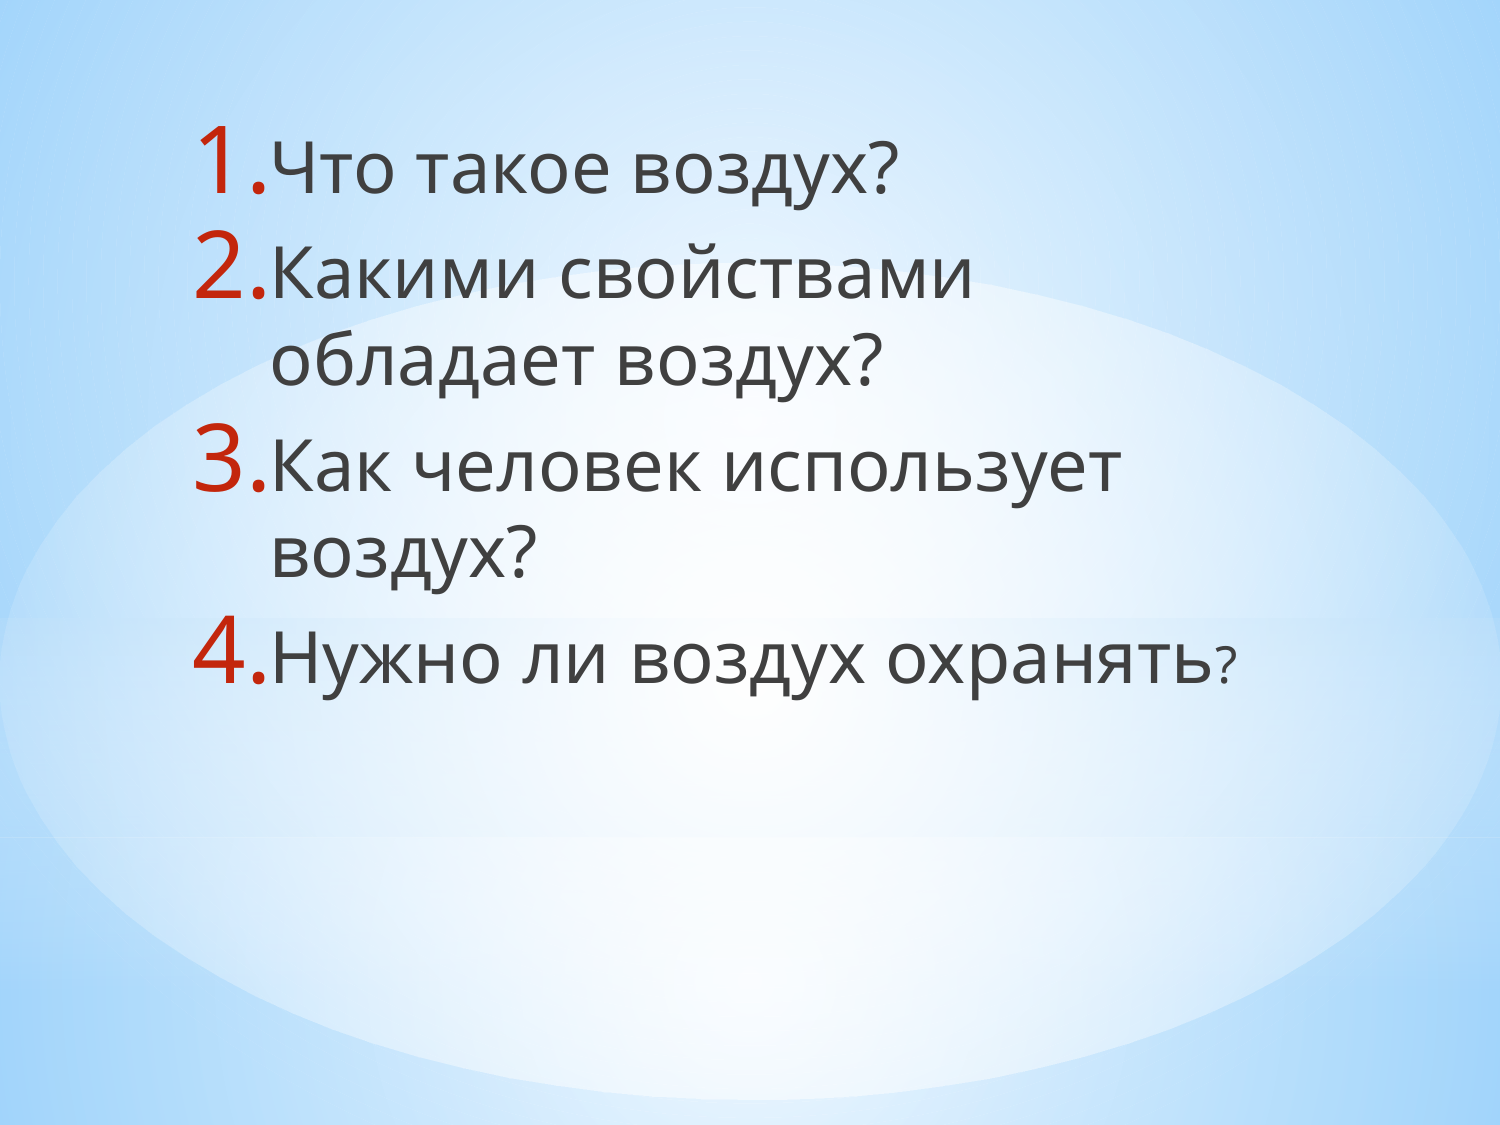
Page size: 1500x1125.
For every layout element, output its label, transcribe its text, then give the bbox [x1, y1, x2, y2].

list Что такое воздух? Какими свойствами обладает воздух? Как человек использует воздух? Нужно ли воздух охранять? [171, 113, 1258, 752]
text_box [171, 190, 798, 251]
